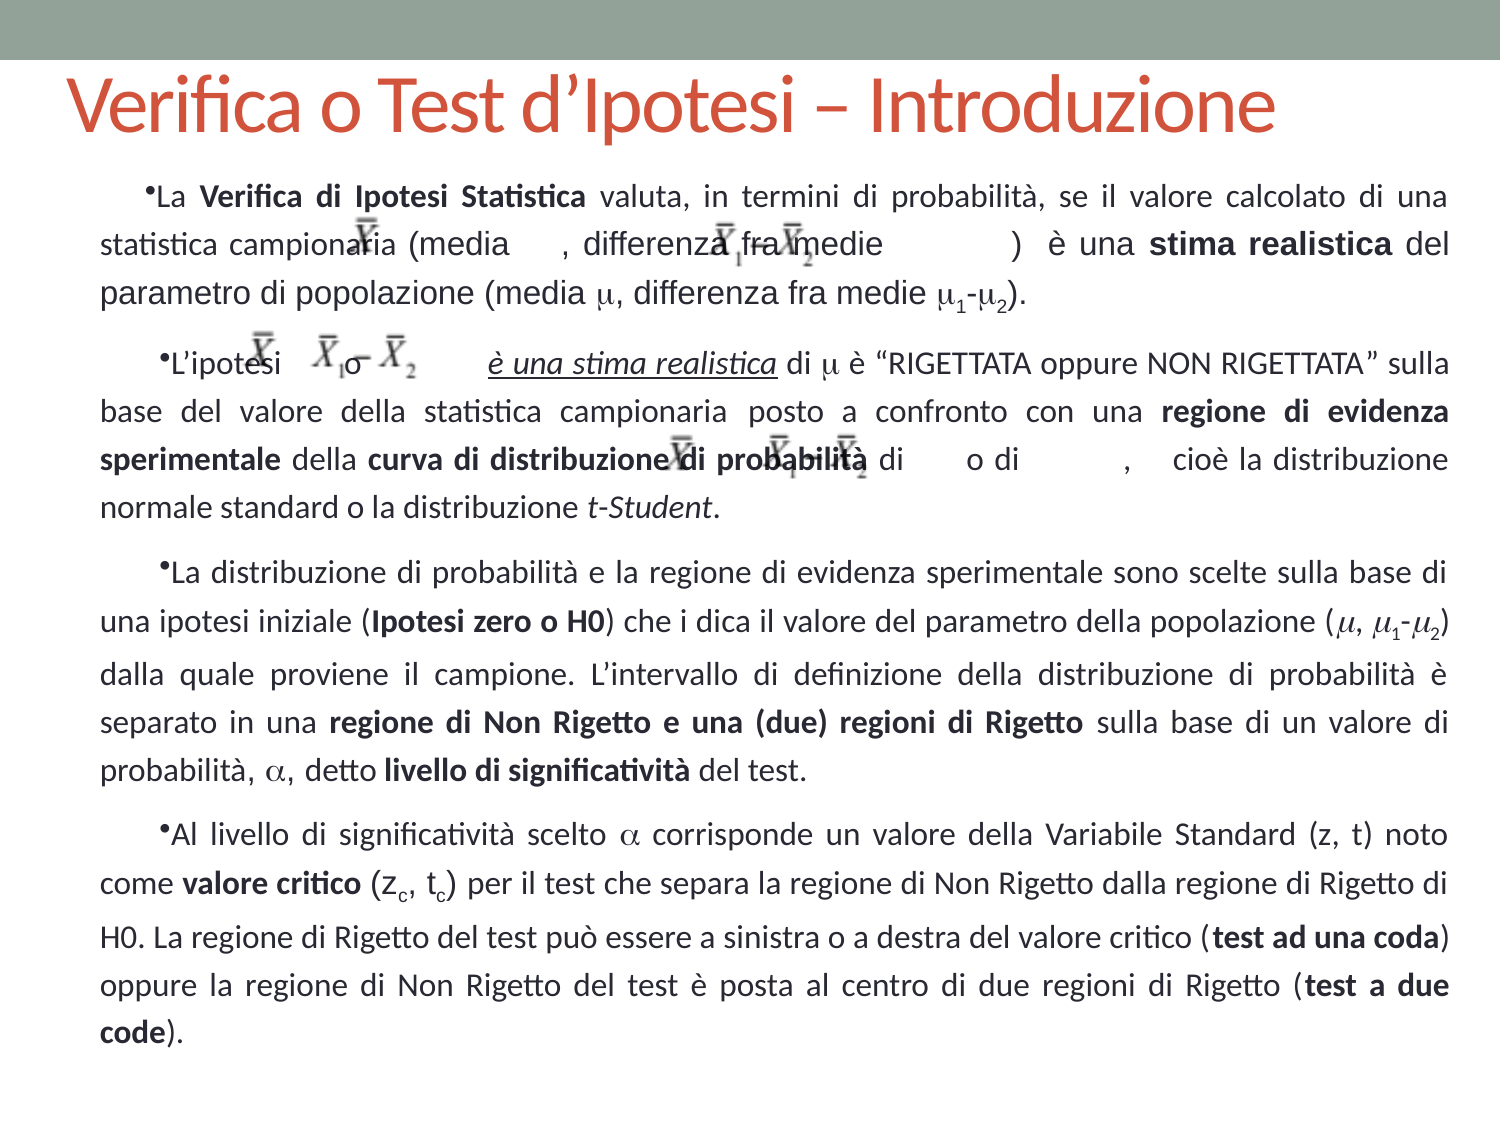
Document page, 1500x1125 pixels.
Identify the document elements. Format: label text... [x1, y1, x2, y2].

text_box La Verifica di Ipotesi Statistica valuta, in termini di probabilità, se il valore calcolato di una statistica campionaria (media , differenza fra medie ) è una stima realistica del parametro di popolazione (media m, differenza fra medie m1-m2). L’ipotesi o è una stima realistica di m è “RIGETTATA oppure NON RIGETTATA” sulla base del valore della statistica campionaria posto a confronto con una regione di evidenza sperimentale della curva di distribuzione di probabilità di o di , cioè la distribuzione normale standard o la distribuzione t-Student. La distribuzione di probabilità e la regione di evidenza sperimentale sono scelte sulla base di una ipotesi iniziale (Ipotesi zero o H0) che i dica il valore del parametro della popolazione (m, m1-m2) dalla quale proviene il campione. L’intervallo di definizione della distribuzione di probabilità è separato in una regione di Non Rigetto e una (due) regioni di Rigetto sulla base di un valore di probabilità, a, detto livello di significatività del test. Al livello di significatività scelto a corrisponde un valore della Variabile Standard (z, t) noto come valore critico (zc, tc) per il test che separa la regione di Non Rigetto dalla regione di Rigetto di H0. La regione di Rigetto del test può essere a sinistra o a destra del valore critico (test ad una coda) oppure la regione di Non Rigetto del test è posta al centro di due regioni di Rigetto (test a due code). [49, 159, 1465, 1058]
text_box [238, 327, 280, 370]
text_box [703, 215, 815, 270]
title Verifica o Test d’Ipotesi – Introduzione [51, 39, 1433, 159]
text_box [341, 213, 383, 256]
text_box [656, 431, 698, 473]
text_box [756, 427, 869, 481]
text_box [306, 327, 418, 382]
